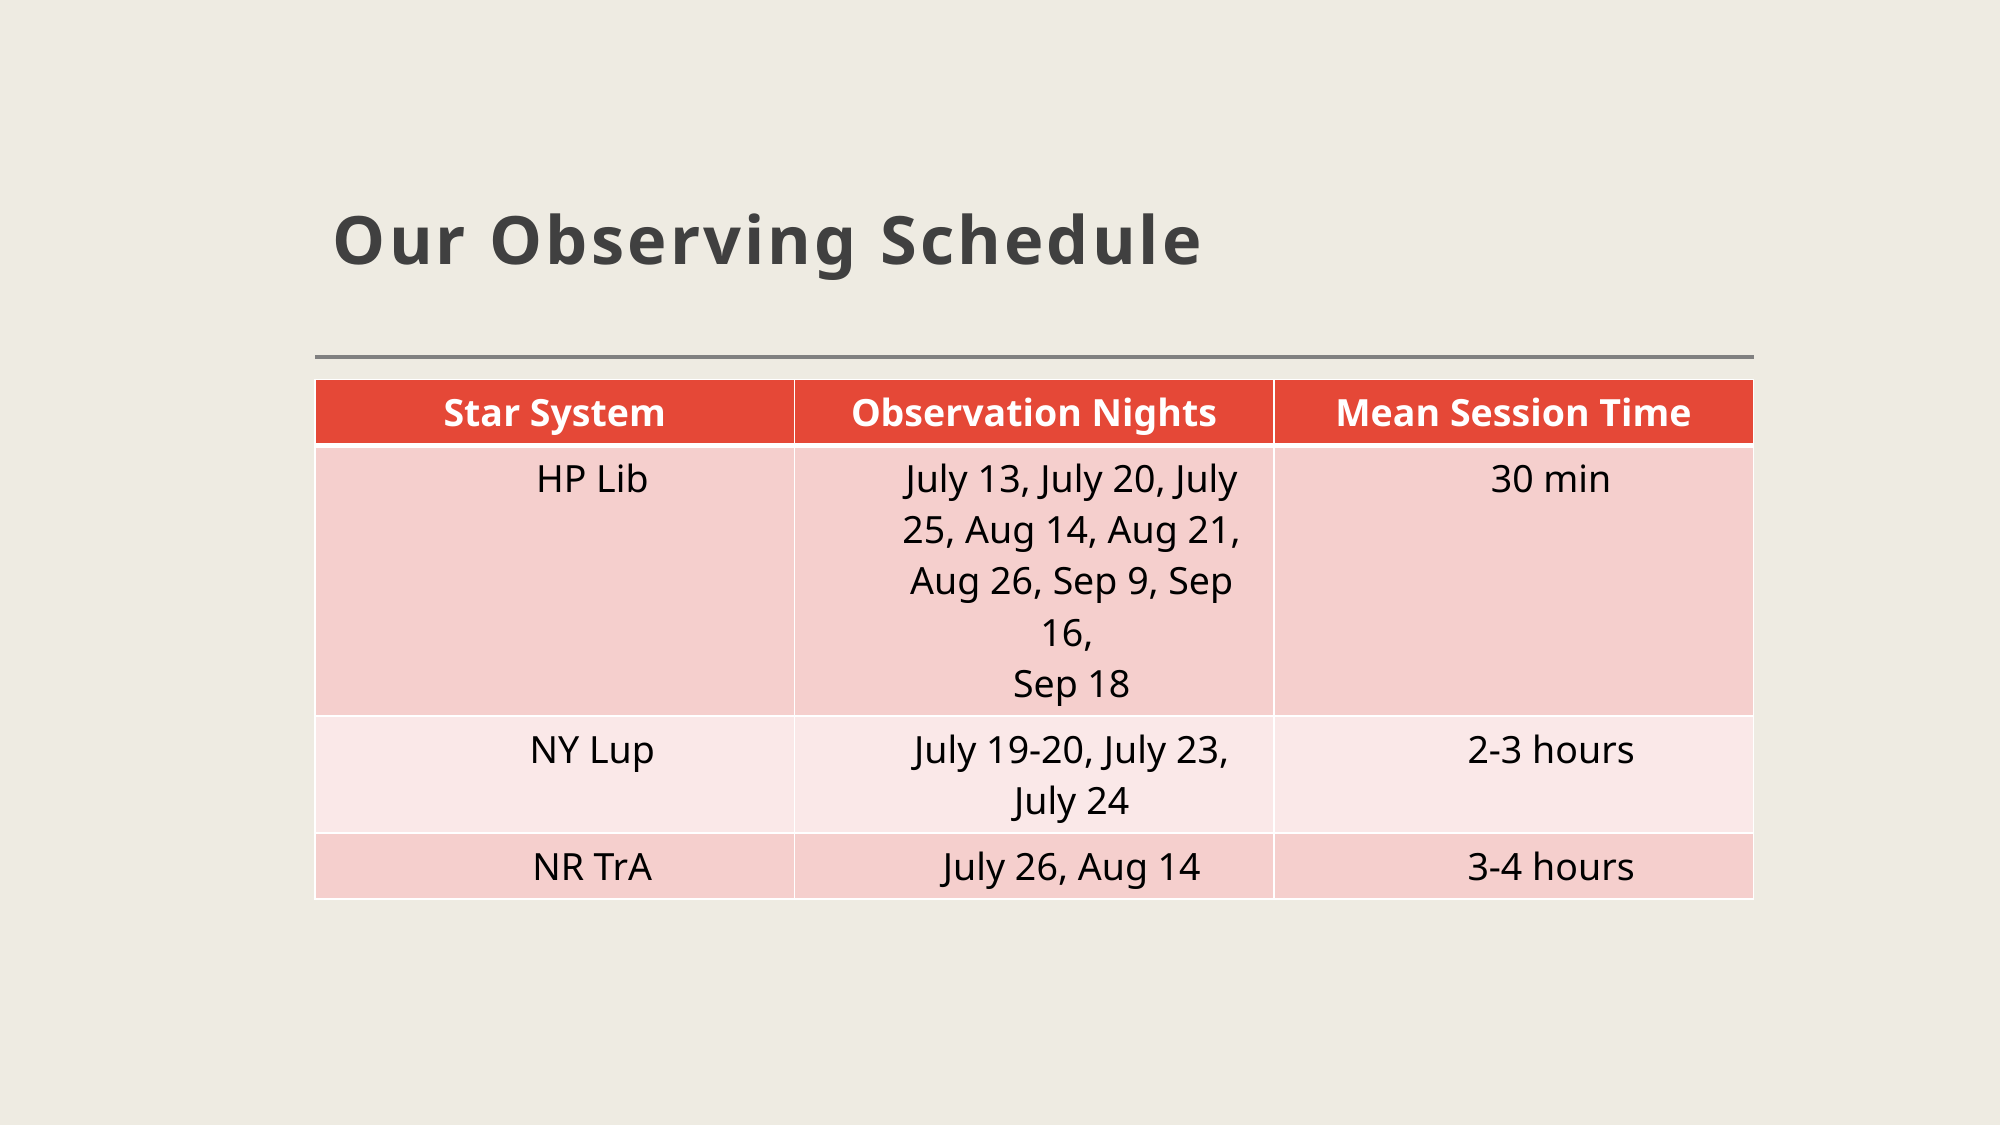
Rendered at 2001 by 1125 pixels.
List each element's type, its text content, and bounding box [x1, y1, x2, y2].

title Our Observing Schedule [315, 72, 1754, 294]
table_cell HP Lib [316, 448, 794, 715]
table_cell 30 min [1275, 448, 1753, 715]
table_header Mean Session Time [1275, 380, 1753, 443]
table_cell NR TrA [316, 834, 794, 898]
table_cell July 13, July 20, July 25, Aug 14, Aug 21, Aug 26, Sep 9, Sep 16, Sep 18 [795, 448, 1273, 715]
table_cell July 26, Aug 14 [795, 834, 1273, 898]
table_cell NY Lup [316, 717, 794, 832]
table_cell 3-4 hours [1275, 834, 1753, 898]
table_header Star System [316, 380, 794, 443]
table_cell 2-3 hours [1275, 717, 1753, 832]
table_cell July 19-20, July 23, July 24 [795, 717, 1273, 832]
table_header Observation Nights [795, 380, 1273, 443]
